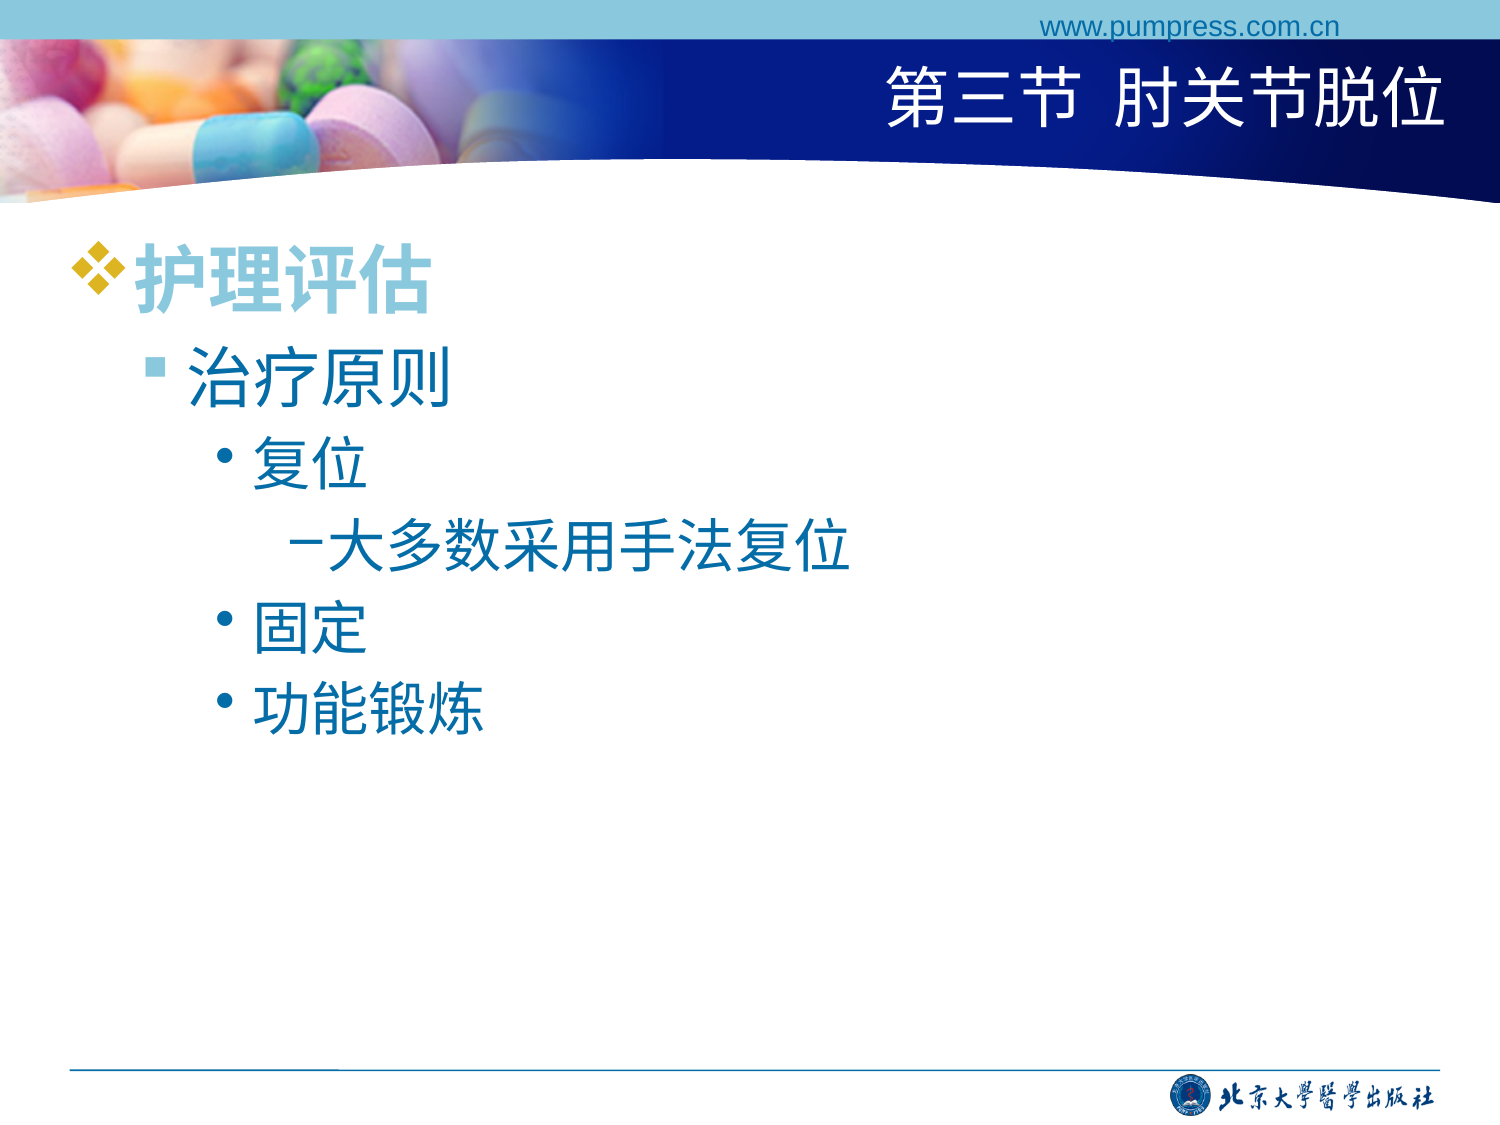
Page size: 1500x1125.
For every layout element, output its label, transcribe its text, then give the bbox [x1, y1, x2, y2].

list 护理评估 治疗原则 复位 大多数采用手法复位 固定 功能锻炼 [49, 224, 1463, 1026]
picture [0, 40, 1500, 203]
slide_number www.pumpress.com.cn [1025, 0, 1463, 38]
picture [1170, 1074, 1436, 1118]
title 第三节 肘关节脱位 [137, 49, 1463, 143]
